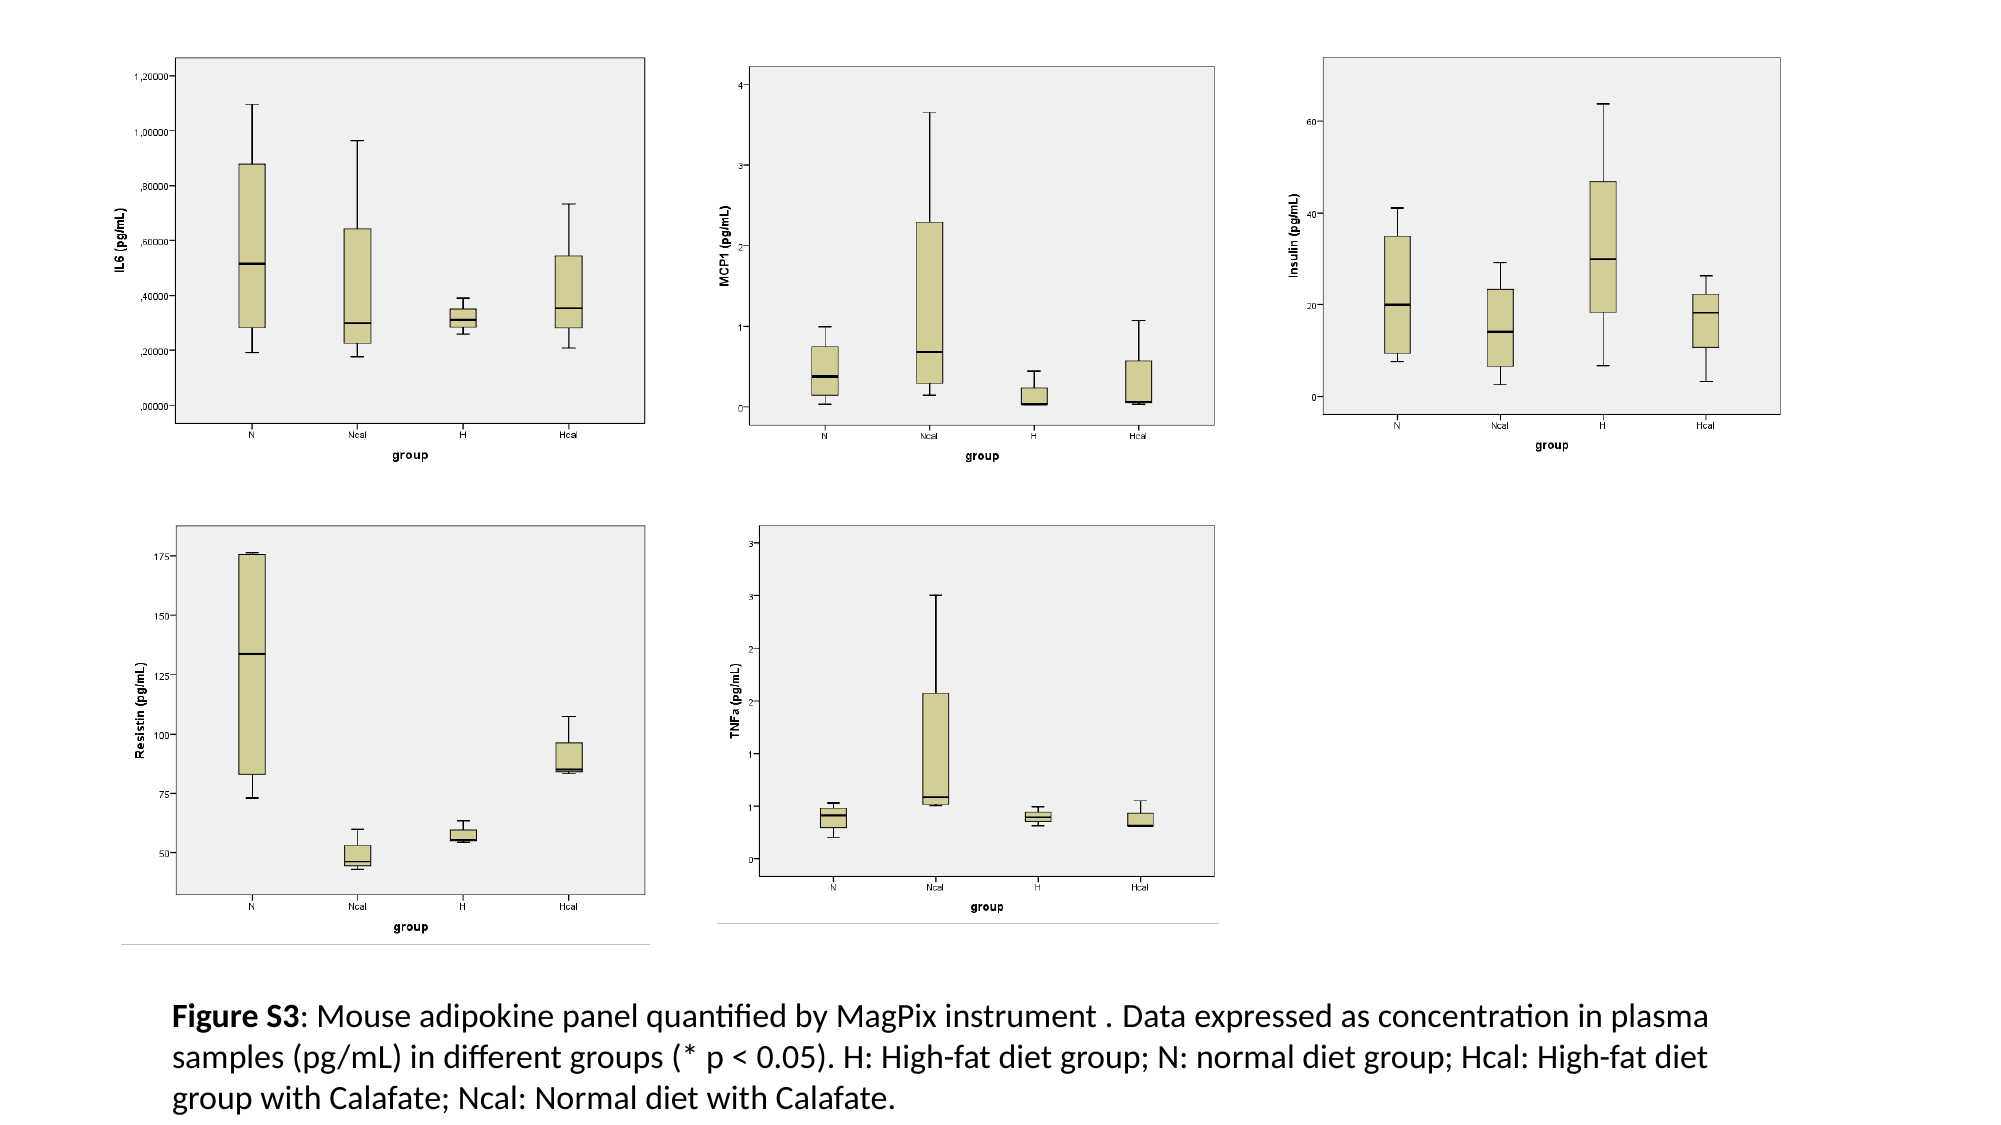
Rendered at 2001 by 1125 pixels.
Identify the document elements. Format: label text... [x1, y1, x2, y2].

picture [100, 53, 650, 494]
picture [121, 521, 650, 966]
picture [717, 521, 1219, 944]
picture [706, 62, 1219, 494]
text_box Figure S3: Mouse adipokine panel quantified by MagPix instrument . Data expressed as concentration in plasma samples (pg/mL) in different groups (* p < 0.05). H: High-fat diet group; N: normal diet group; Hcal: High-fat diet group with Calafate; Ncal: Normal diet with Calafate. [157, 986, 1791, 1124]
picture [1275, 53, 1785, 483]
